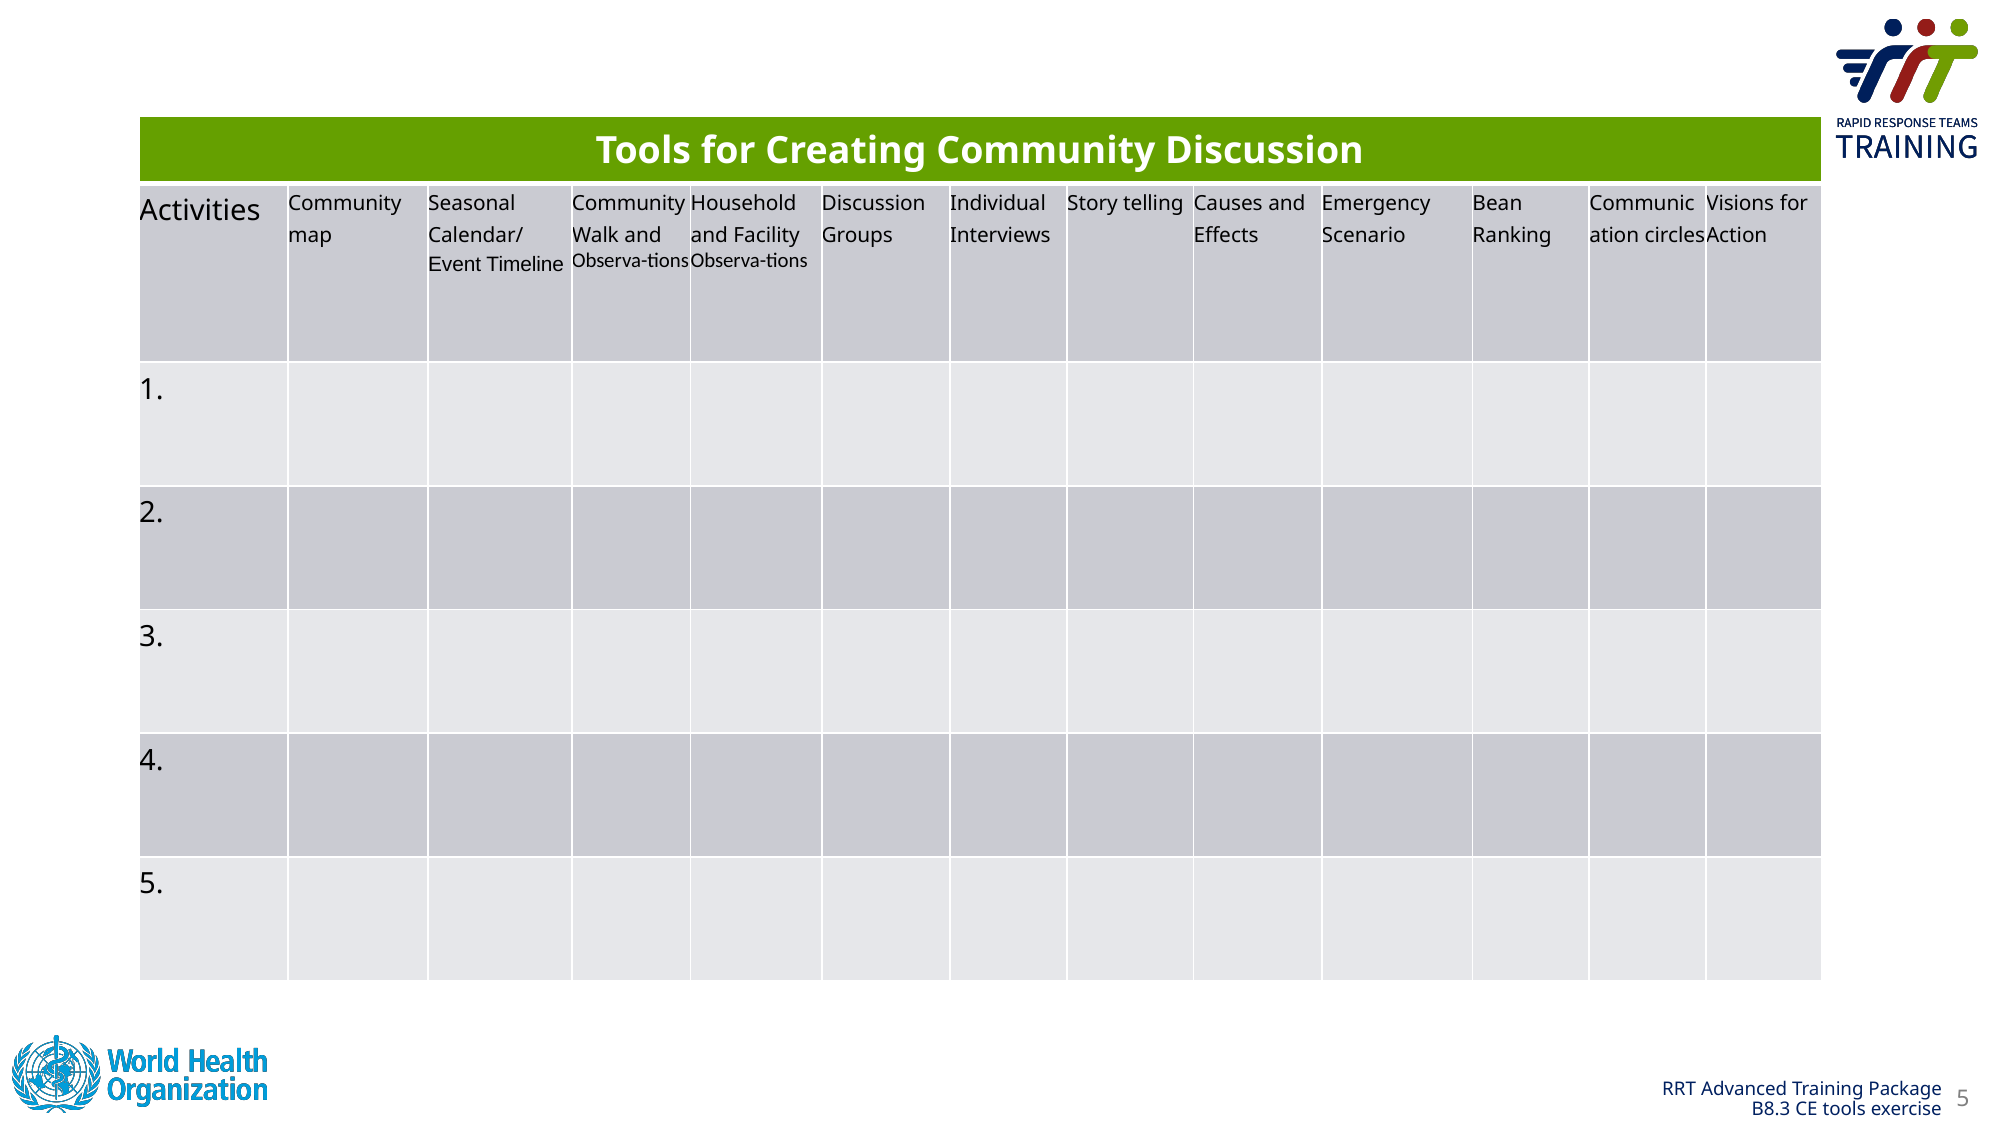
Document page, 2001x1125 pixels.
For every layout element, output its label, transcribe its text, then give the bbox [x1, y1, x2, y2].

table_cell [1323, 610, 1472, 732]
table_cell [1194, 858, 1321, 980]
table_cell [429, 610, 571, 732]
table_cell 5. [140, 858, 287, 980]
table_cell Communication circles [1590, 186, 1705, 361]
table_cell [1473, 858, 1588, 980]
picture [30, 1083, 37, 1091]
table_cell [691, 858, 821, 980]
table_cell [1473, 610, 1588, 732]
table_cell Bean Ranking [1473, 186, 1588, 361]
table_cell [429, 487, 571, 609]
table_cell Activities [140, 186, 287, 361]
picture [46, 1056, 54, 1062]
table_cell [289, 487, 427, 609]
picture [1835, 19, 1978, 167]
table_cell Causes and Effects [1194, 186, 1321, 361]
table_cell [951, 734, 1066, 856]
picture [12, 1083, 48, 1113]
table_cell 4. [140, 734, 287, 856]
table_cell [951, 363, 1066, 485]
picture [40, 1062, 47, 1070]
table_cell Story telling [1068, 186, 1193, 361]
table_cell [1707, 363, 1821, 485]
table_cell [1068, 734, 1193, 856]
table_cell Community map [289, 186, 427, 361]
picture [50, 1108, 62, 1113]
table_cell Discussion Groups [823, 186, 949, 361]
table_cell [823, 858, 949, 980]
table_cell [429, 363, 571, 485]
table_cell [1323, 487, 1472, 609]
table_cell [1323, 734, 1472, 856]
table_cell [951, 858, 1066, 980]
table_cell [289, 363, 427, 485]
table_cell [823, 487, 949, 609]
table_cell [1194, 363, 1321, 485]
table_cell [823, 363, 949, 485]
table_cell [1068, 858, 1193, 980]
table_cell [289, 734, 427, 856]
picture [24, 1054, 36, 1087]
picture [12, 1035, 54, 1068]
table_cell [1590, 610, 1705, 732]
table_cell 1. [140, 363, 287, 485]
table_cell Visions for Action [1707, 186, 1821, 361]
table_cell Seasonal Calendar/ Event Timeline [429, 186, 571, 361]
table_cell [1707, 858, 1821, 980]
table_cell [573, 858, 690, 980]
table_cell [1194, 487, 1321, 609]
table_cell [1473, 487, 1588, 609]
table_cell [429, 858, 571, 980]
table_cell [1590, 734, 1705, 856]
picture [34, 1054, 43, 1078]
table_cell [951, 487, 1066, 609]
table_cell [573, 610, 690, 732]
table_header Tools for Creating Community Discussion [140, 117, 1821, 181]
table_cell [1068, 610, 1193, 732]
table_cell [1068, 363, 1193, 485]
table_cell [573, 734, 690, 856]
picture [22, 1062, 26, 1077]
table_cell [1194, 734, 1321, 856]
table_cell [691, 734, 821, 856]
table_cell Emergency Scenario [1323, 186, 1472, 361]
table_cell [691, 610, 821, 732]
table_cell 2. [140, 487, 287, 609]
picture [36, 1088, 78, 1105]
table_cell [573, 363, 690, 485]
picture [71, 1053, 90, 1091]
table_cell [289, 610, 427, 732]
picture [59, 1035, 267, 1113]
table_cell 3. [140, 610, 287, 732]
table_cell [573, 487, 690, 609]
table_cell [1068, 487, 1193, 609]
table_cell [1590, 363, 1705, 485]
table_cell [691, 487, 821, 609]
table_cell [1707, 610, 1821, 732]
table_cell [1473, 363, 1588, 485]
table_cell [1323, 363, 1472, 485]
table_cell [289, 858, 427, 980]
table_cell [1473, 734, 1588, 856]
table_cell Household and Facility Observa-tions [691, 186, 821, 361]
table_cell [823, 610, 949, 732]
table_cell Community Walk and Observa-tions [573, 186, 690, 361]
table_cell Individual Interviews [951, 186, 1066, 361]
table_cell [429, 734, 571, 856]
table_cell [1194, 610, 1321, 732]
table_cell [691, 363, 821, 485]
table_cell [1590, 858, 1705, 980]
table_cell [823, 734, 949, 856]
table_cell [1323, 858, 1472, 980]
table_cell [1707, 734, 1821, 856]
table_cell [1707, 487, 1821, 609]
table_cell [1590, 487, 1705, 609]
table_cell [951, 610, 1066, 732]
